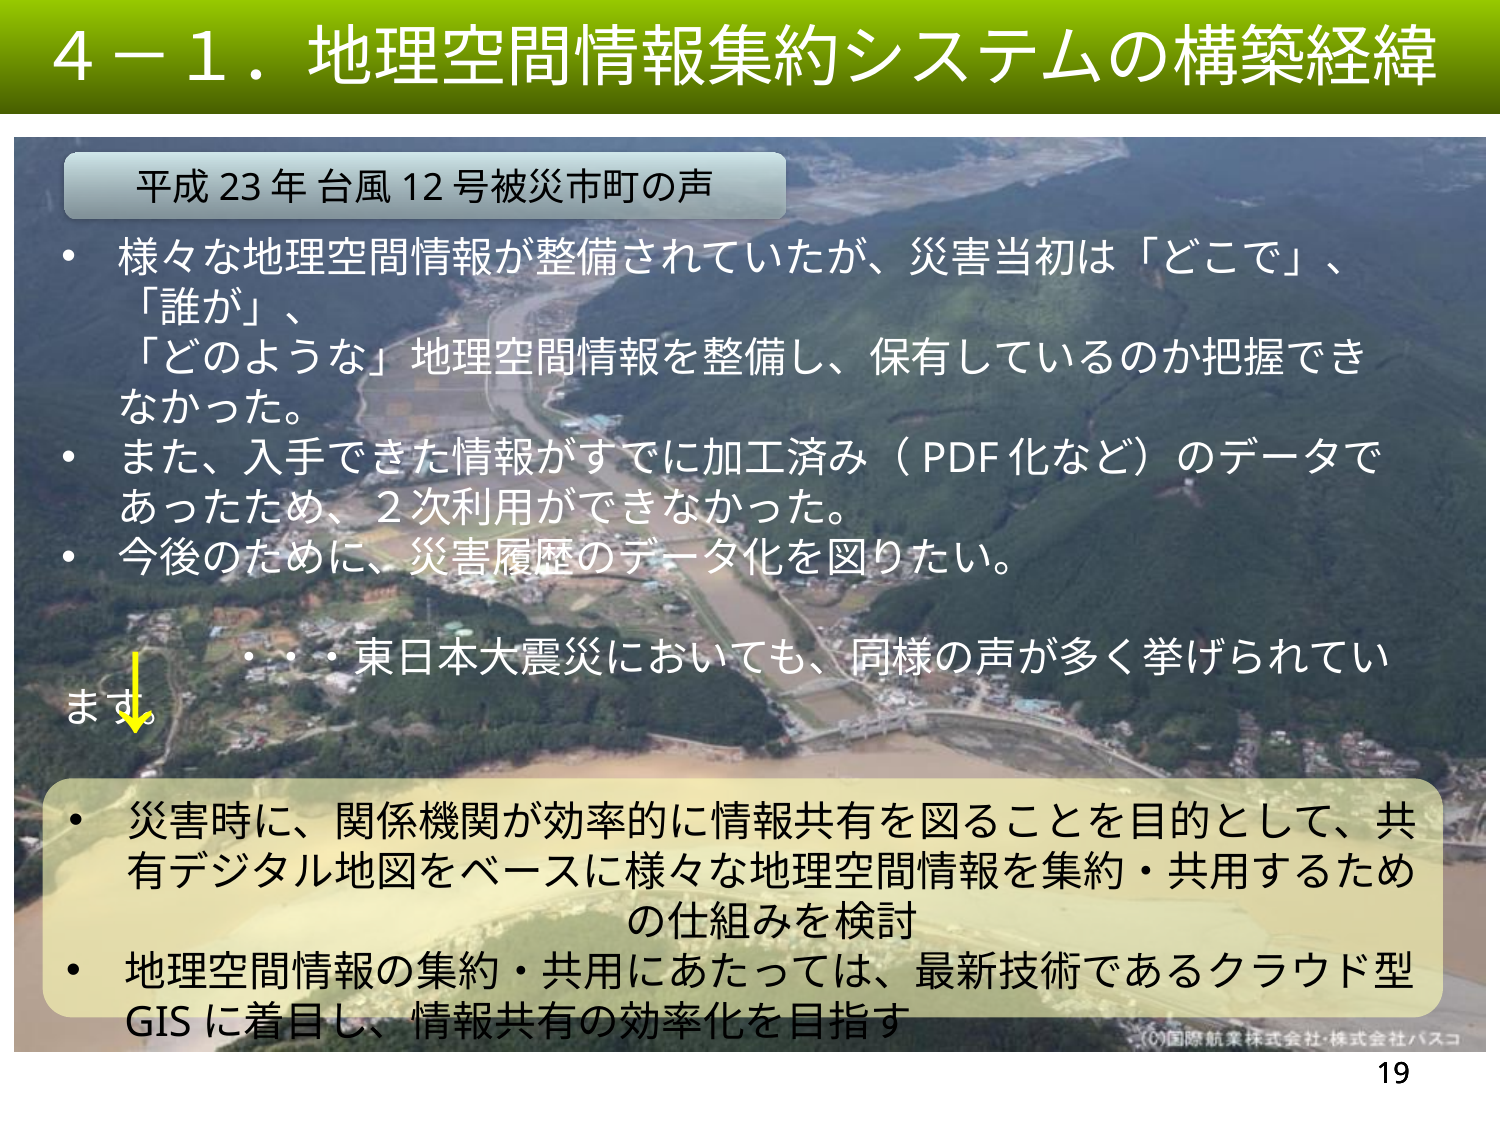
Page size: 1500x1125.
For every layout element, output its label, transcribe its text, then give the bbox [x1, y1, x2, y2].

text_box ４－１．地理空間情報集約システムの構築経緯 [25, 12, 1471, 96]
picture [13, 136, 1486, 1052]
text_box 18 [1074, 1060, 1425, 1103]
